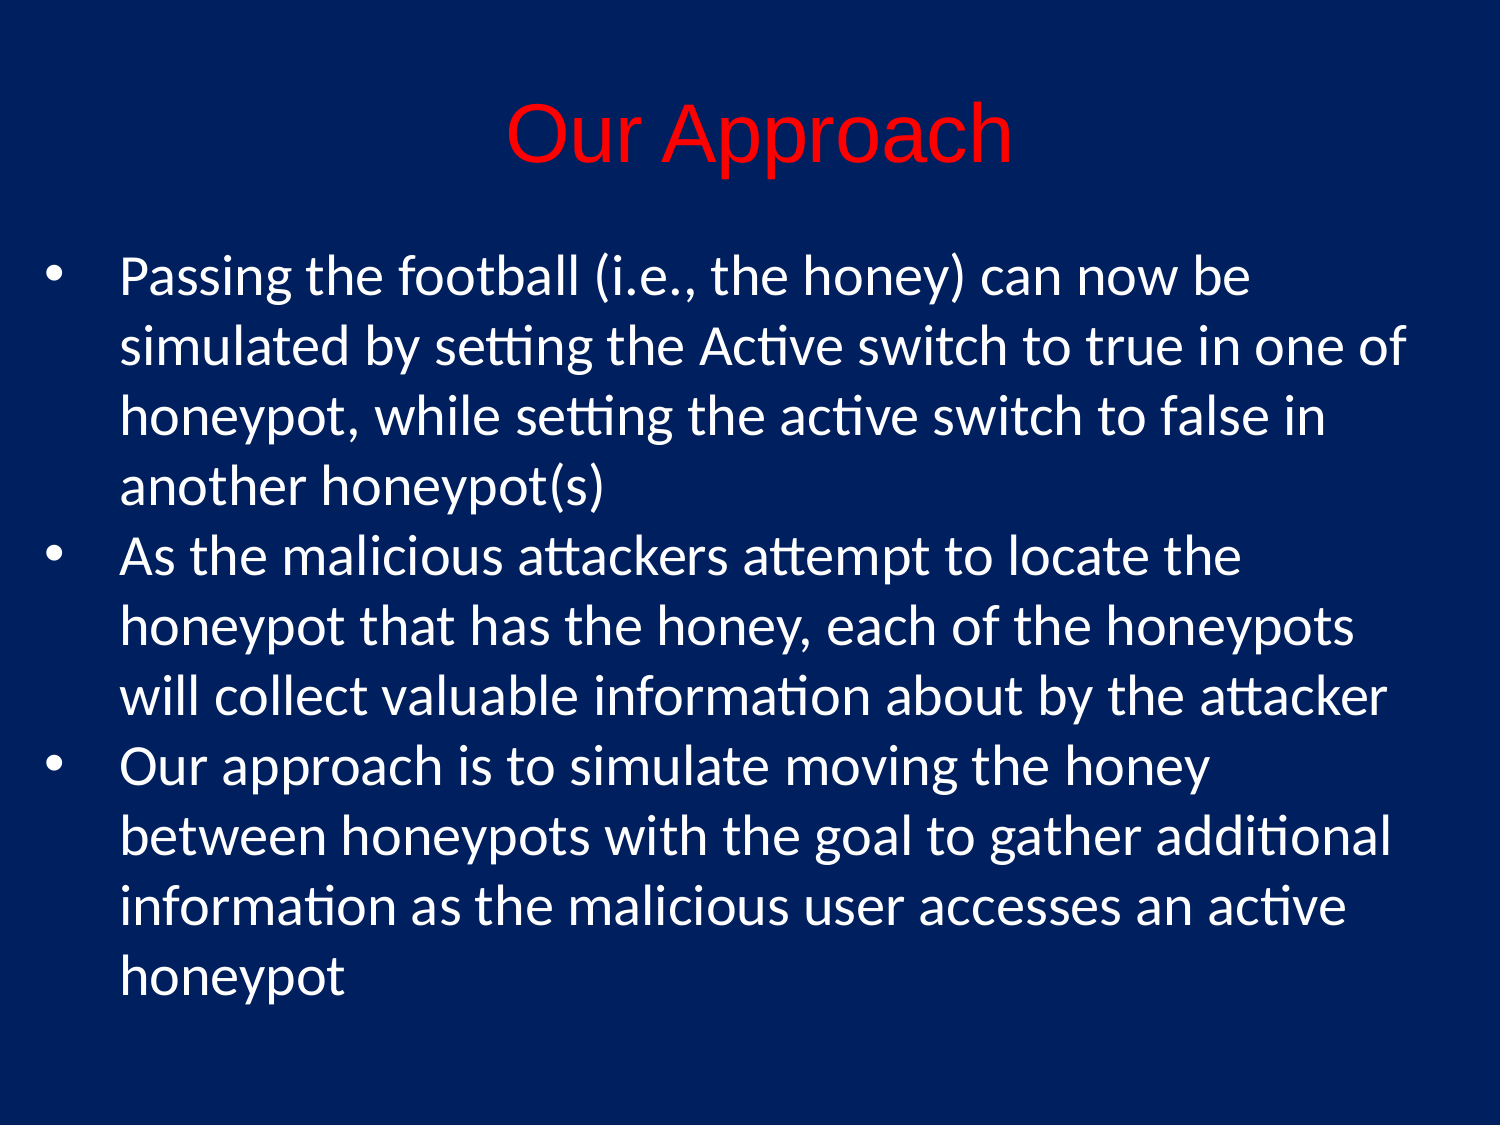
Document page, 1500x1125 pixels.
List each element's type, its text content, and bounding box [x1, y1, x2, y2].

title Our Approach [44, 53, 1456, 267]
text_box Passing the football (i.e., the honey) can now be simulated by setting the Active switch to true in one of honeypot, while setting the active switch to false in another honeypot(s) As the malicious attackers attempt to locate the honeypot that has the honey, each of the honeypots will collect valuable information about by the attacker Our approach is to simulate moving the honey between honeypots with the goal to gather additional information as the malicious user accesses an active honeypot [44, 237, 1425, 1008]
